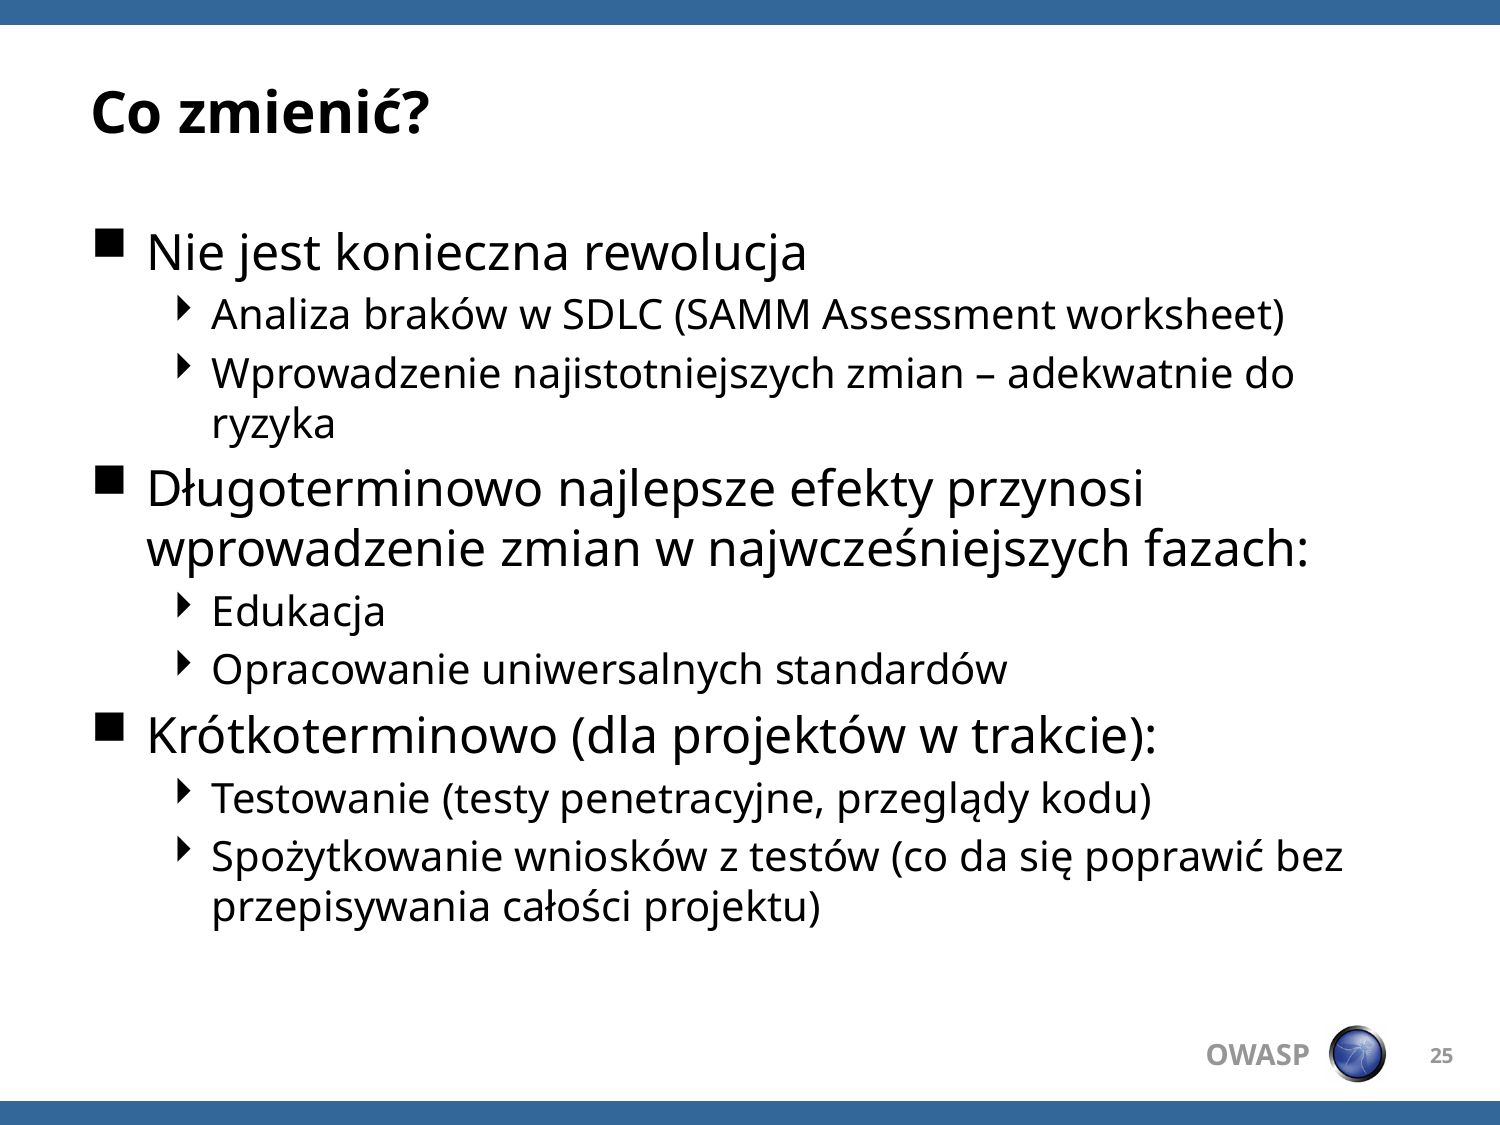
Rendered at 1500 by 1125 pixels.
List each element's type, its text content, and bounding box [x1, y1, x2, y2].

slide_number 25 [1408, 1034, 1476, 1073]
title Co zmienić? [74, 44, 1426, 176]
picture [1325, 1024, 1388, 1083]
list Nie jest konieczna rewolucja Analiza braków w SDLC (SAMM Assessment worksheet) Wprowadzenie najistotniejszych zmian – adekwatnie do ryzyka Długoterminowo najlepsze efekty przynosi wprowadzenie zmian w najwcześniejszych fazach: Edukacja Opracowanie uniwersalnych standardów Krótkoterminowo (dla projektów w trakcie): Testowanie (testy penetracyjne, przeglądy kodu) Spożytkowanie wniosków z testów (co da się poprawić bez przepisywania całości projektu) [74, 212, 1426, 1006]
